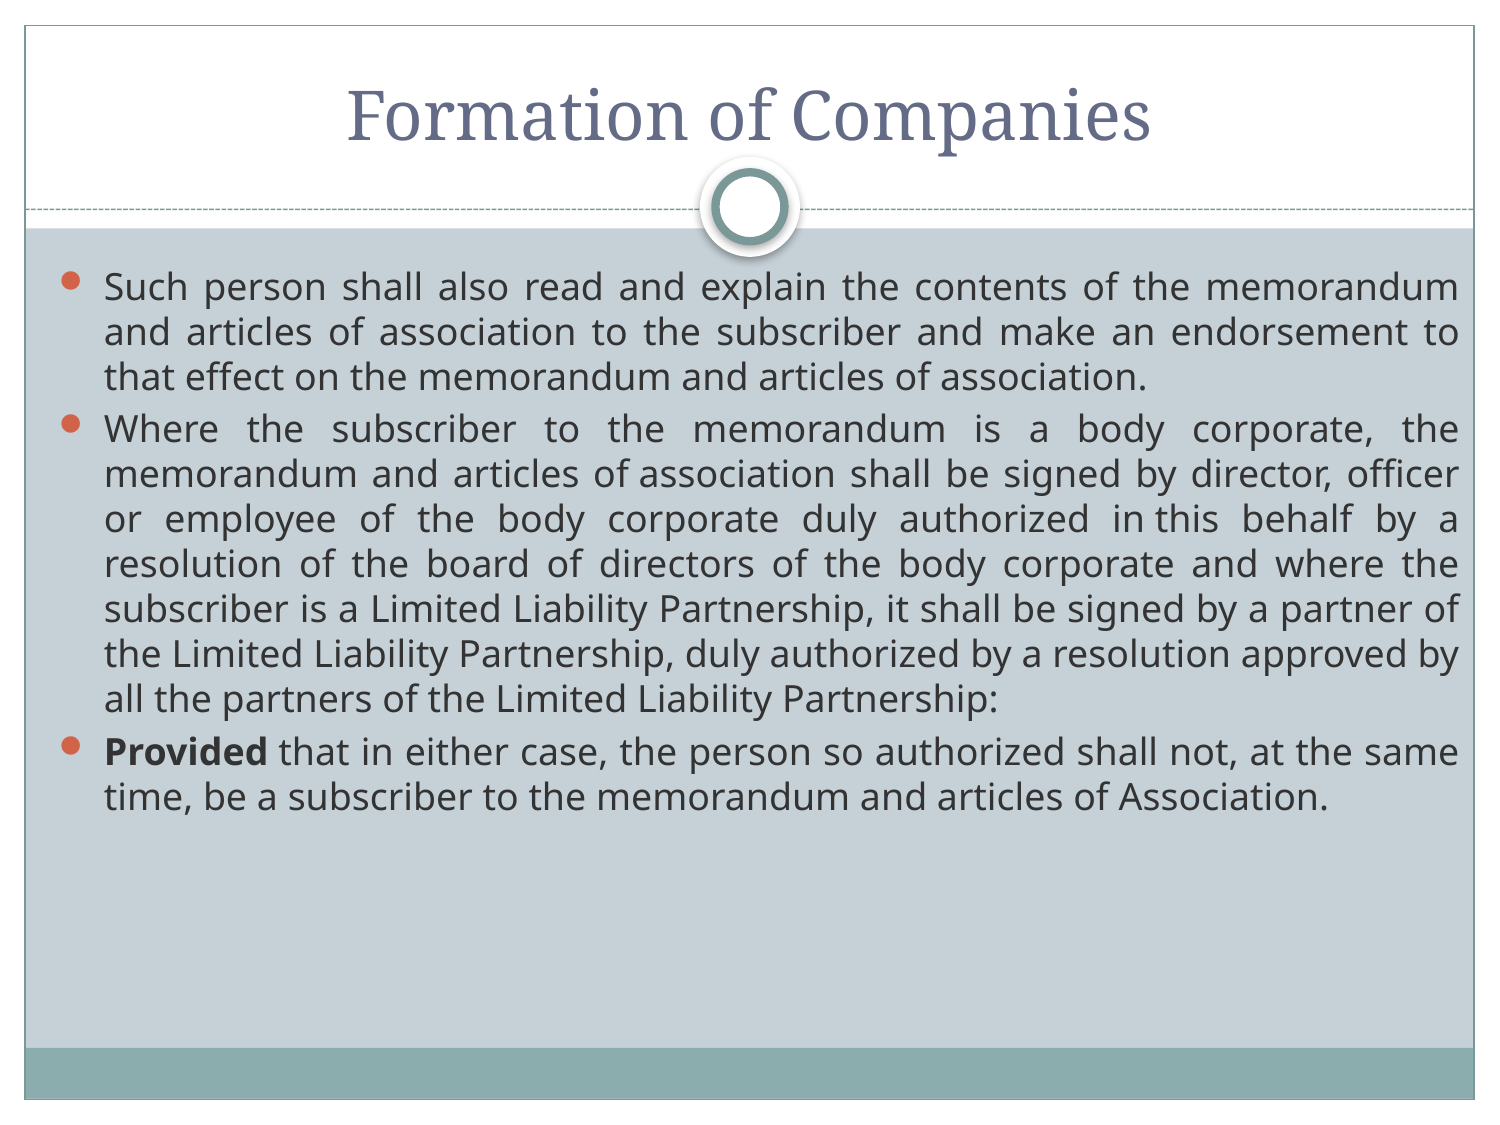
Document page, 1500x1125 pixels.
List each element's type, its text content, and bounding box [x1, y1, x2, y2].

title Formation of Companies [49, 37, 1450, 162]
list Such person shall also read and explain the contents of the memorandum and articles of association to the subscriber and make an endorsement to that effect on the memorandum and articles of association. Where the subscriber to the memorandum is a body corporate, the memorandum and articles of association shall be signed by director, officer or employee of the body corporate duly authorized in this behalf by a resolution of the board of directors of the body corporate and where the subscriber is a Limited Liability Partnership, it shall be signed by a partner of the Limited Liability Partnership, duly authorized by a resolution approved by all the partners of the Limited Liability Partnership: Provided that in either case, the person so authorized shall not, at the same time, be a subscriber to the memorandum and articles of Association. [44, 255, 1476, 1009]
